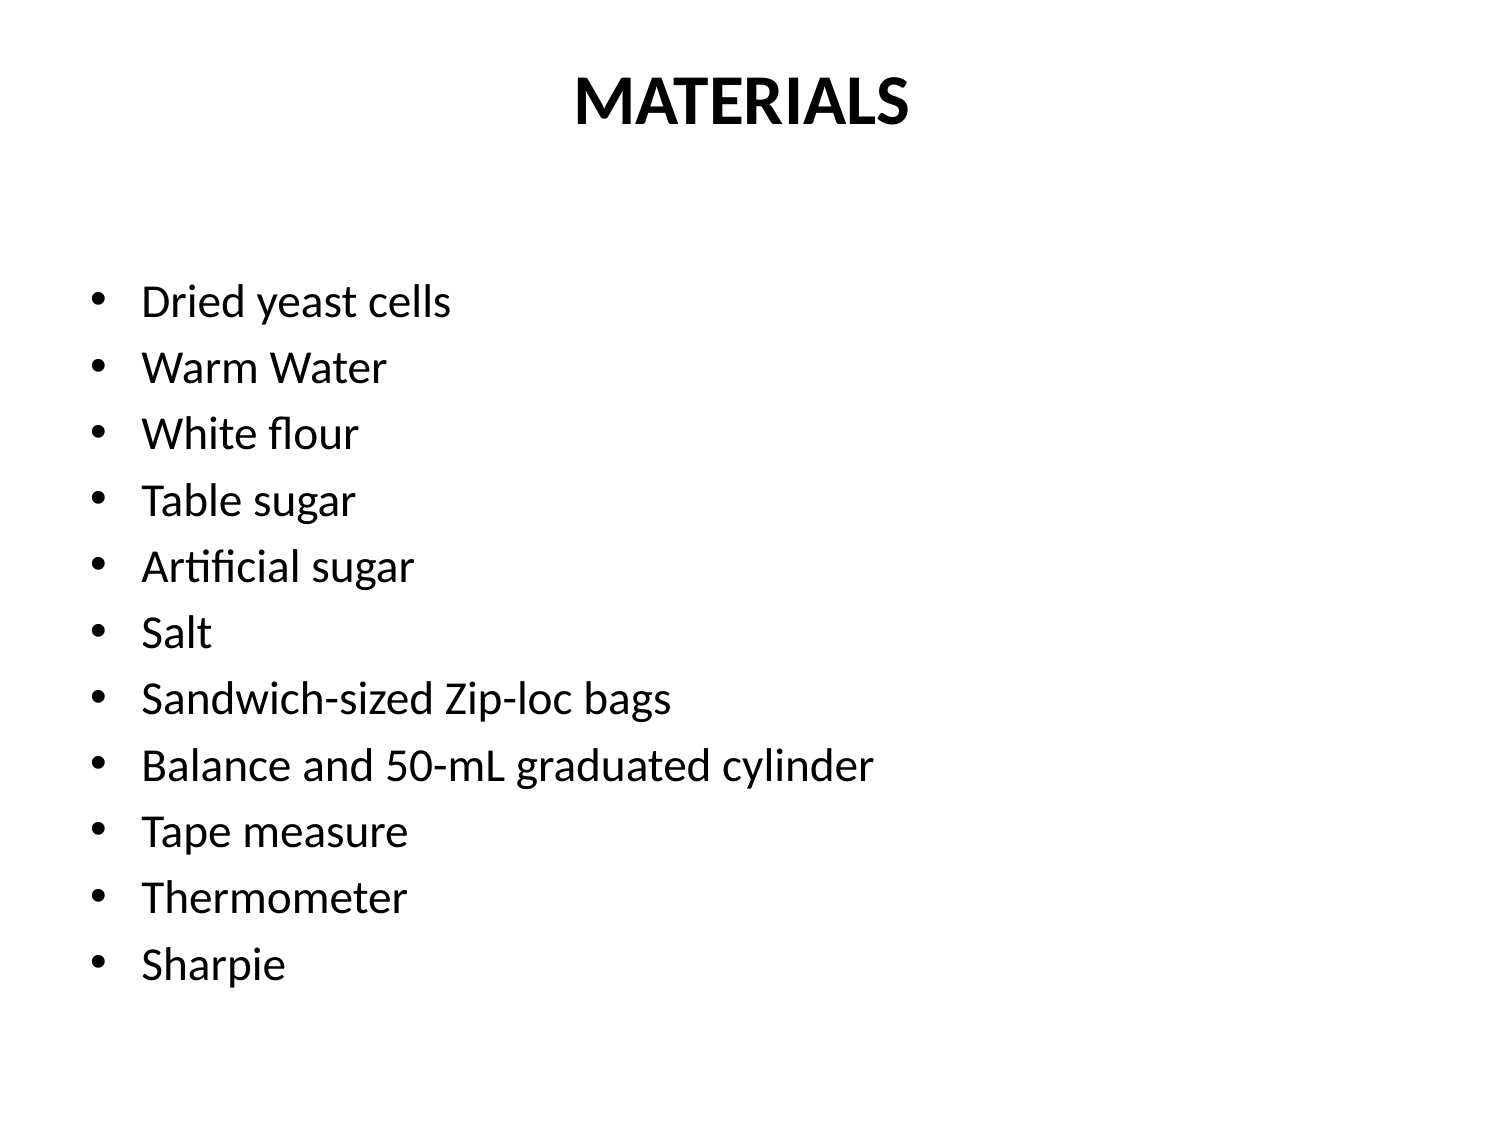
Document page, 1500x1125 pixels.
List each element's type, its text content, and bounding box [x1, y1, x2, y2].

title MATERIALS [75, 45, 1425, 233]
list Dried yeast cells Warm Water White flour Table sugar Artificial sugar Salt Sandwich-sized Zip-loc bags Balance and 50-mL graduated cylinder Tape measure Thermometer Sharpie [75, 262, 1425, 1005]
